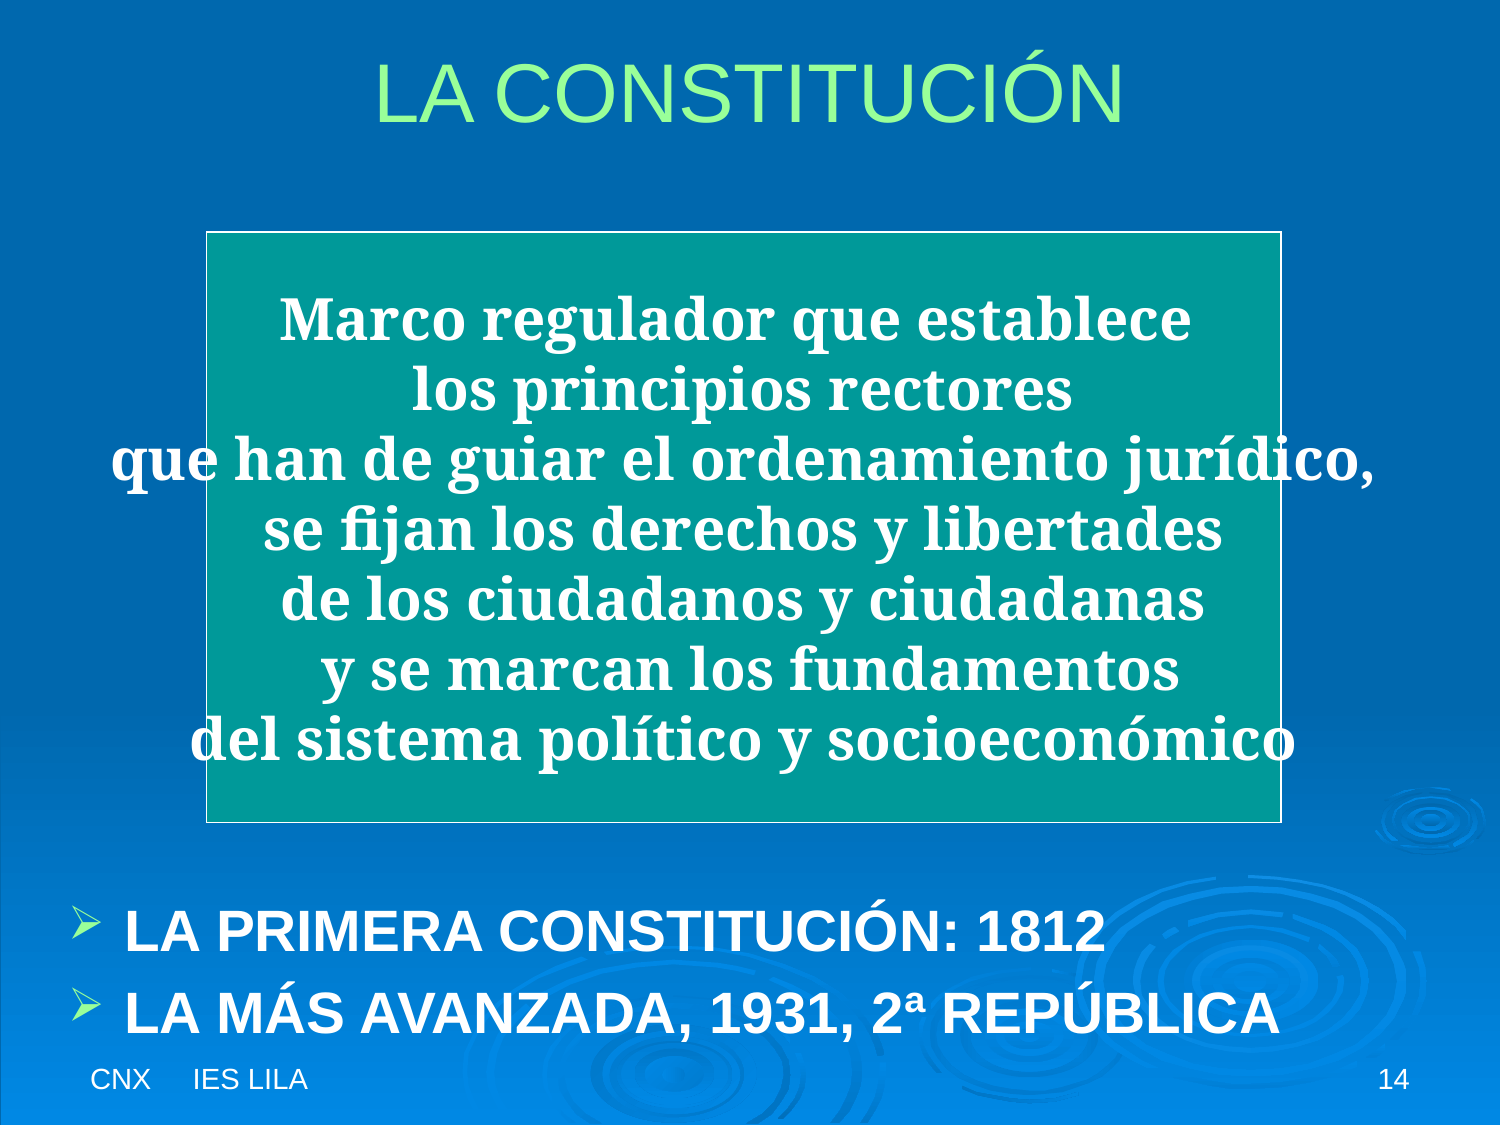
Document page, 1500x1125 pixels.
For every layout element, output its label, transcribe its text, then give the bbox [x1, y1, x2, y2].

slide_number CNX IES LILA [74, 1059, 426, 1103]
list LA PRIMERA CONSTITUCIÓN: 1812 LA MÁS AVANZADA, 1931, 2ª REPÚBLICA [52, 885, 1404, 1059]
slide_number 14 [1074, 1024, 1426, 1103]
text_box Marco regulador que establece los principios rectores que han de guiar el ordenamiento jurídico, se fijan los derechos y libertades de los ciudadanos y ciudadanas y se marcan los fundamentos del sistema político y socioeconómico [206, 231, 1282, 823]
title LA CONSTITUCIÓN [74, 45, 1426, 233]
